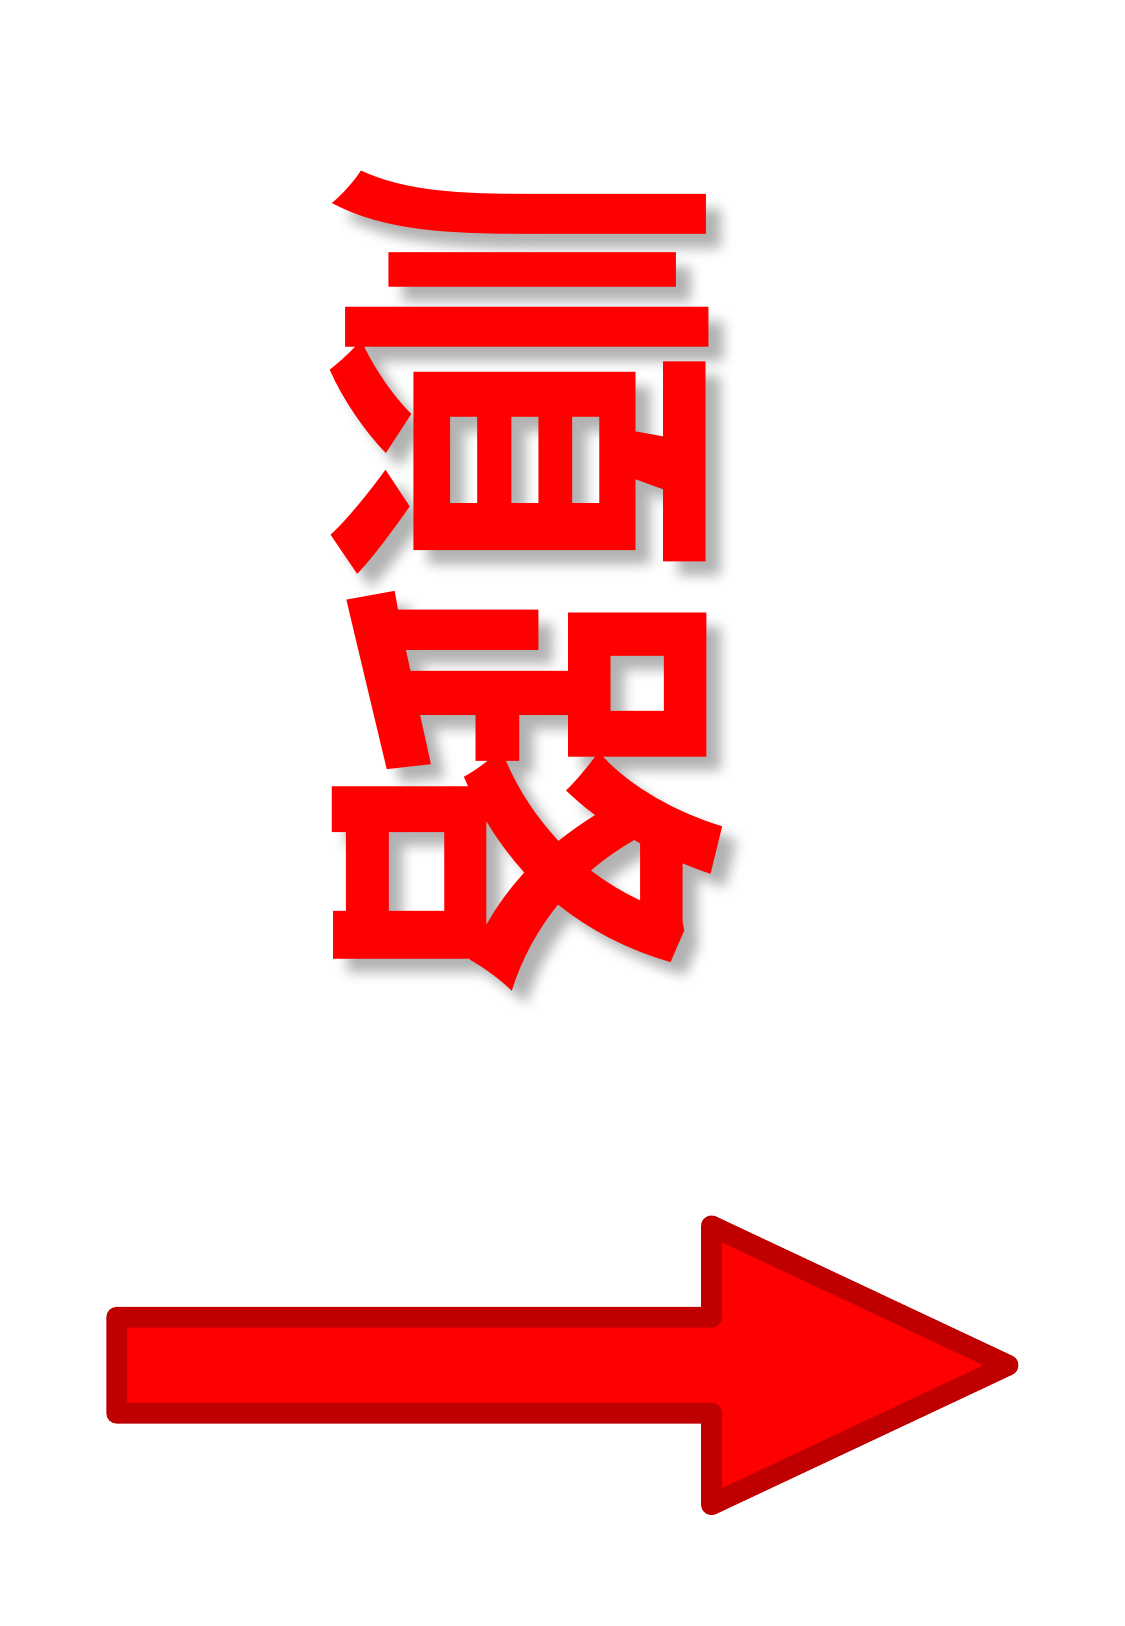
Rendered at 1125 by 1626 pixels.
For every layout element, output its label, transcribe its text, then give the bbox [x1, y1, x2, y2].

text_box 順路 [267, 151, 803, 1010]
text_box [114, 1224, 1011, 1507]
